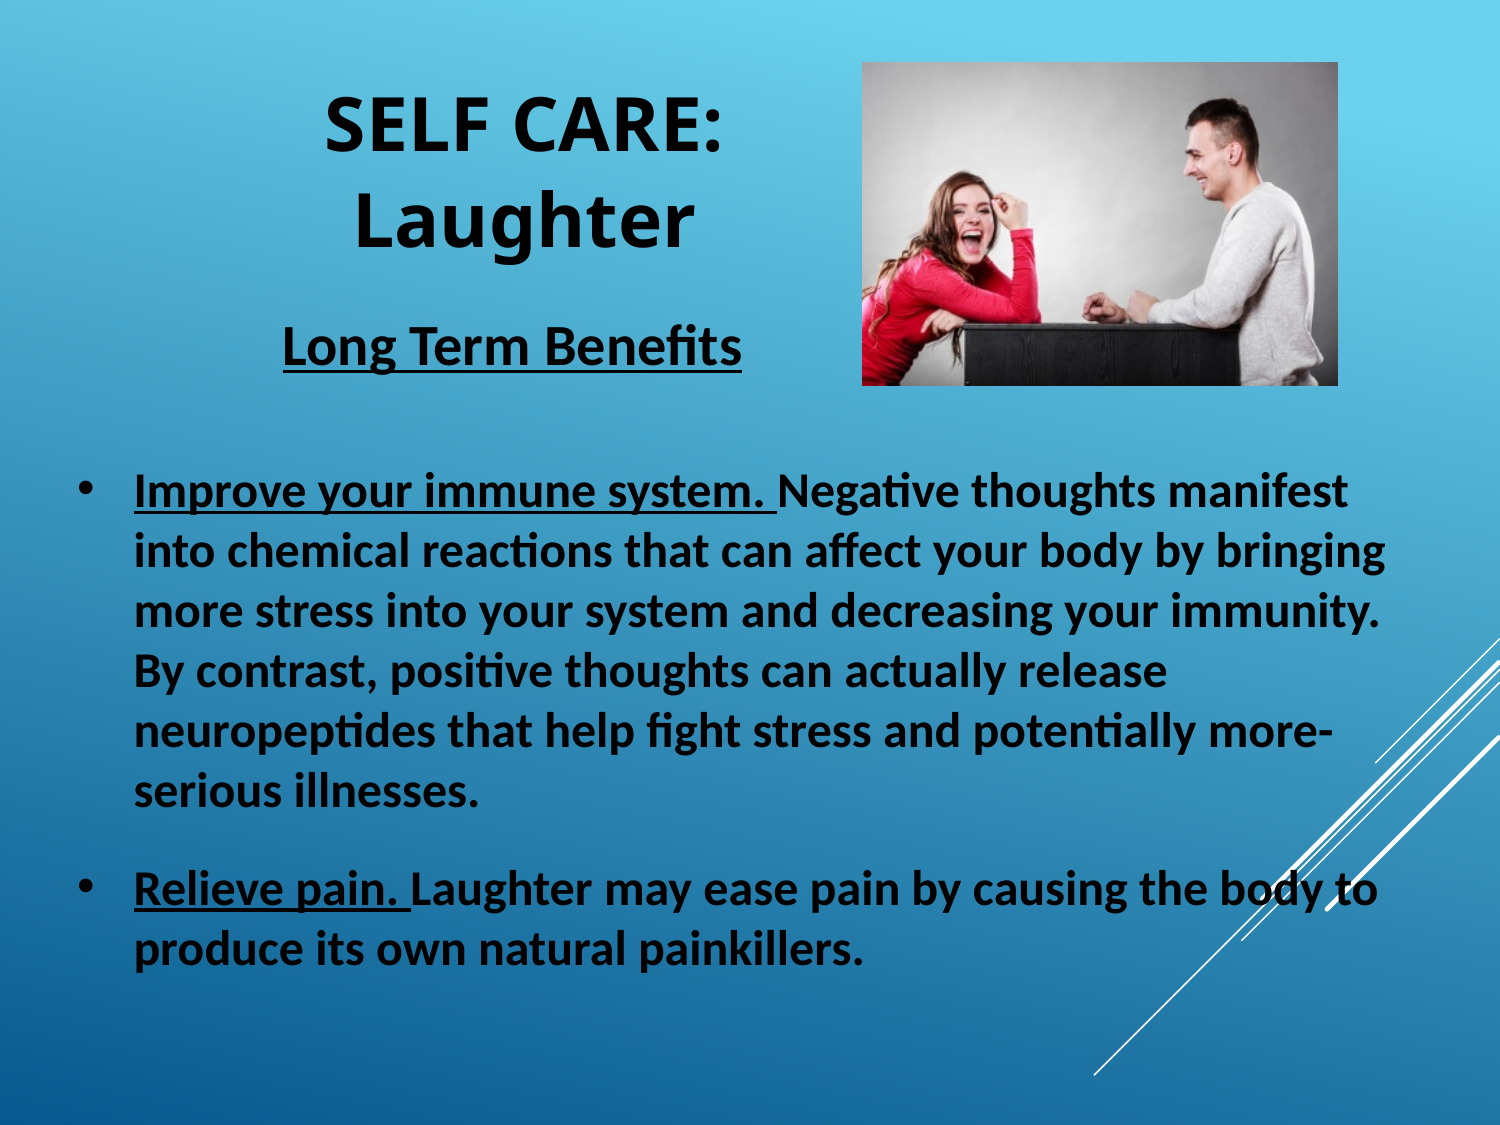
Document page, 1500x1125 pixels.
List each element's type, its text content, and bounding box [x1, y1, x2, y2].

text_box Long Term Benefits [268, 300, 844, 385]
text_box Improve your immune system. Negative thoughts manifest into chemical reactions that can affect your body by bringing more stress into your system and decreasing your immunity. By contrast, positive thoughts can actually release neuropeptides that help fight stress and potentially more-serious illnesses. Relieve pain. Laughter may ease pain by causing the body to produce its own natural painkillers. [62, 450, 1425, 983]
text_box SELF CARE: Laughter [225, 62, 824, 270]
picture [862, 62, 1338, 387]
